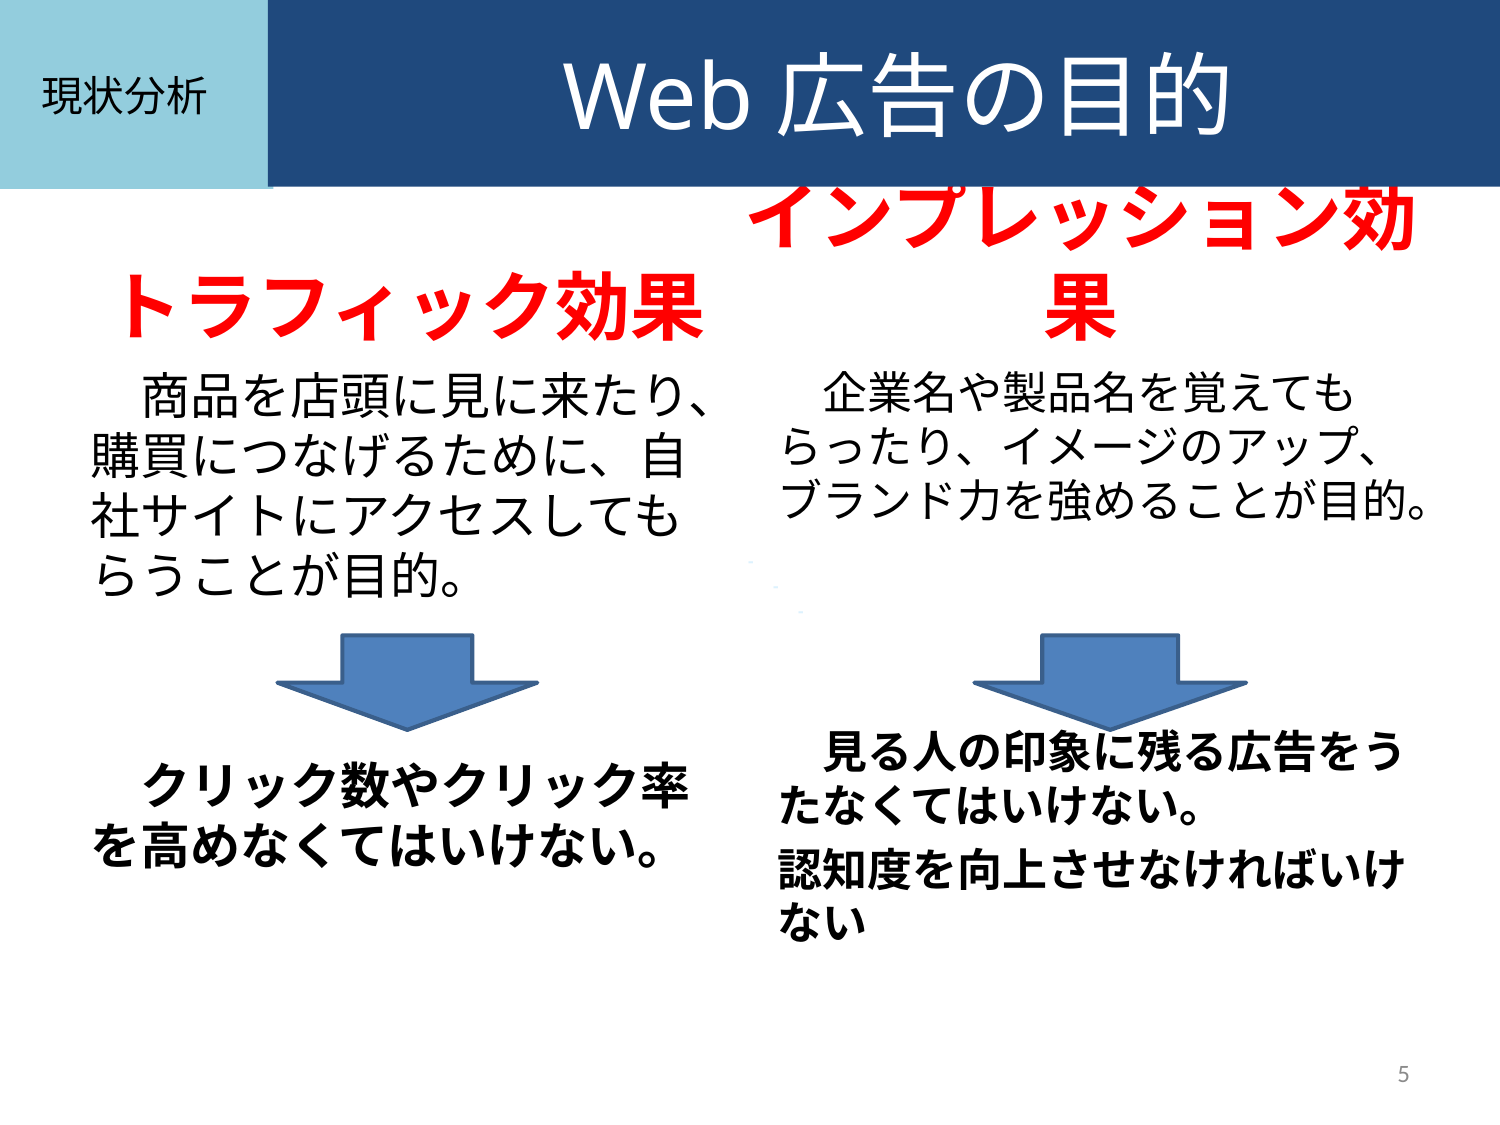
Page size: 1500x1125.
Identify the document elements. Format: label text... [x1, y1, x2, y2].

picture [747, 559, 753, 566]
picture [772, 584, 778, 591]
slide_number 5 [1074, 1042, 1425, 1103]
list 商品を店頭に見に来たり、購買につなげるために、自社サイトにアクセスしてもらうことが目的。 クリック数やクリック率を高めなくてはいけない。 [75, 356, 738, 1005]
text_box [0, 0, 1500, 190]
picture [797, 609, 803, 616]
list 企業名や製品名を覚えてもらったり、イメージのアップ、ブランド力を強めることが目的。 見る人の印象に残る広告をうたなくてはいけない。 認知度を向上させなければいけない [761, 356, 1425, 1005]
text_box [972, 633, 1249, 732]
list トラフィック効果 [75, 251, 714, 356]
list インプレッション効果 [714, 251, 1447, 357]
text_box [275, 633, 540, 732]
